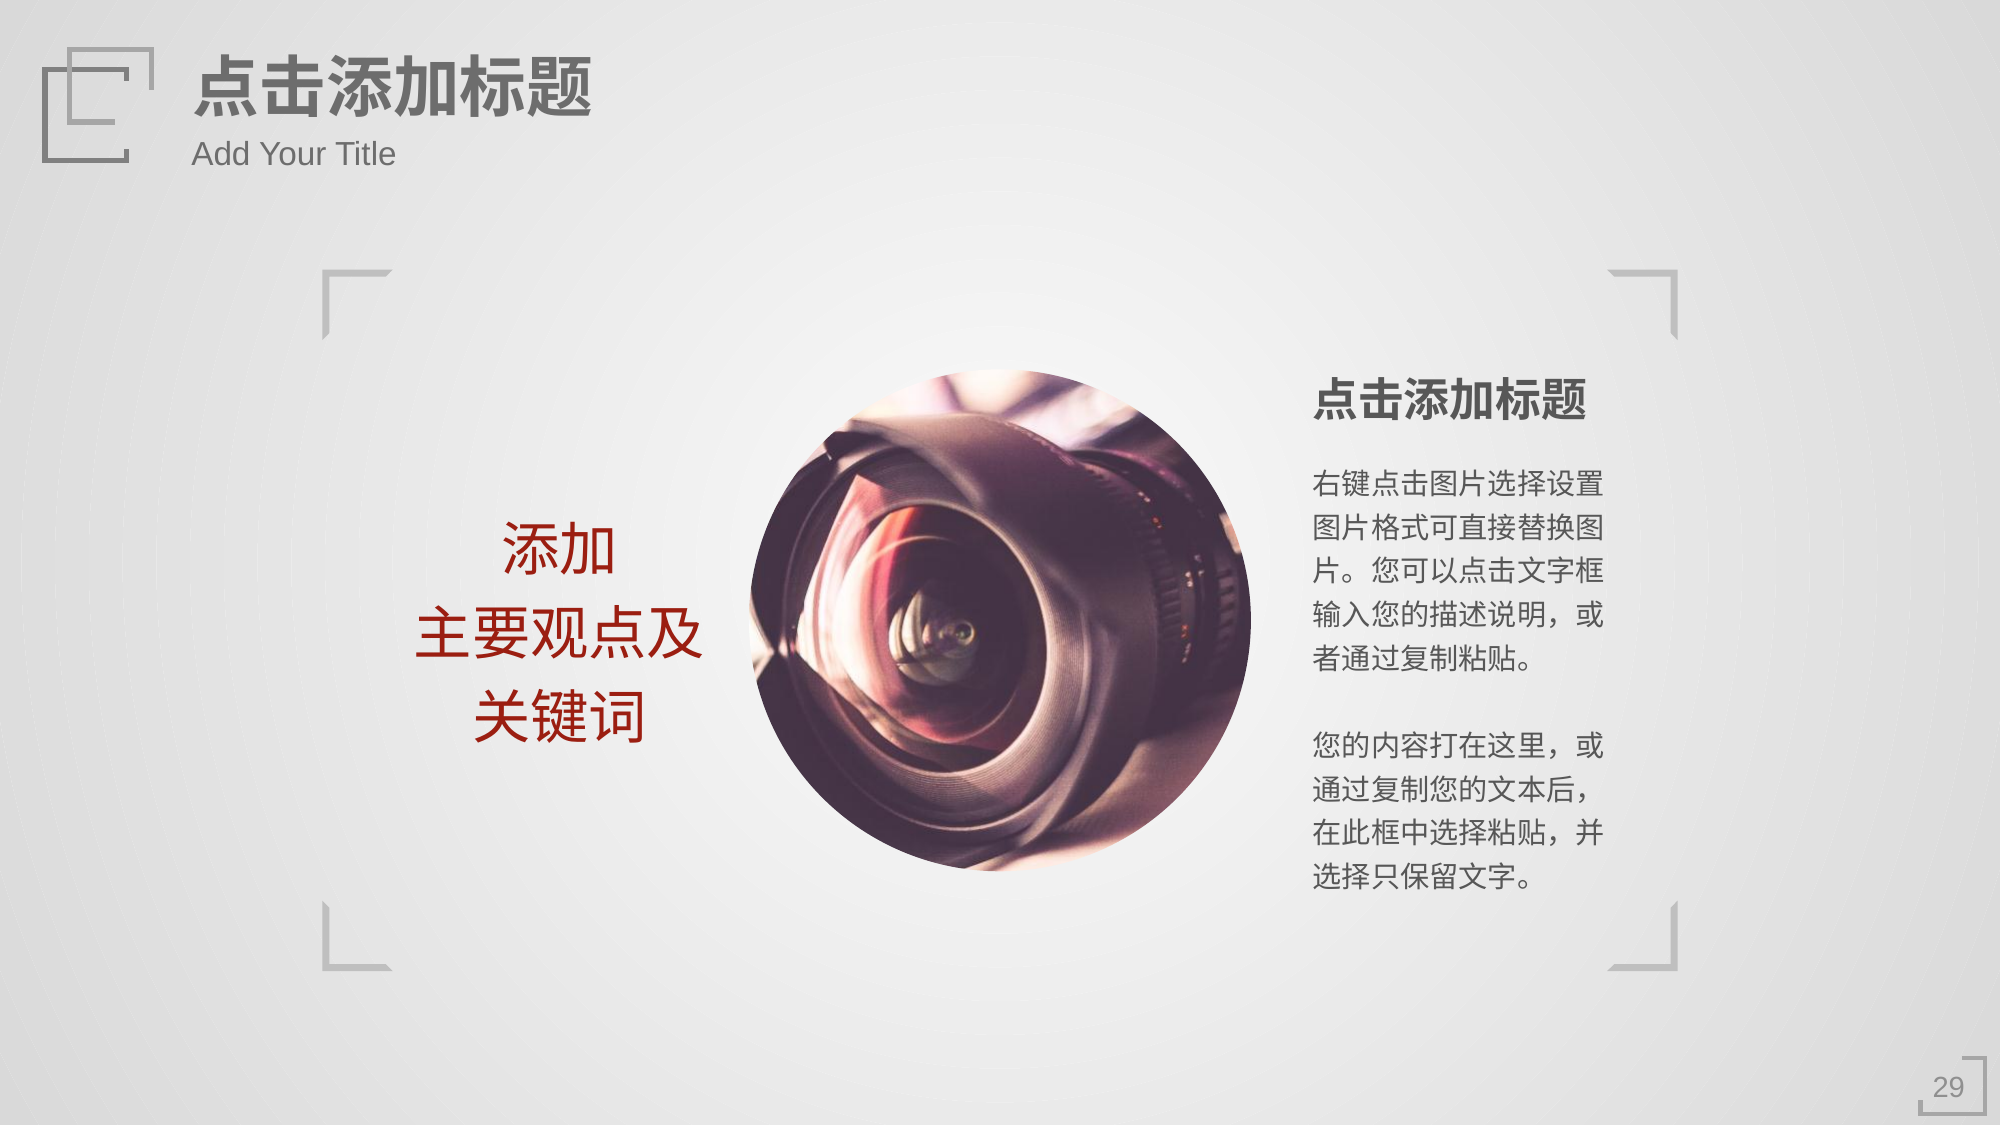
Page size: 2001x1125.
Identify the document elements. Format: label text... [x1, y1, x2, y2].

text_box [322, 269, 1678, 972]
text_box Add Your Title [176, 124, 555, 180]
text_box 点击添加标题 [177, 36, 609, 132]
